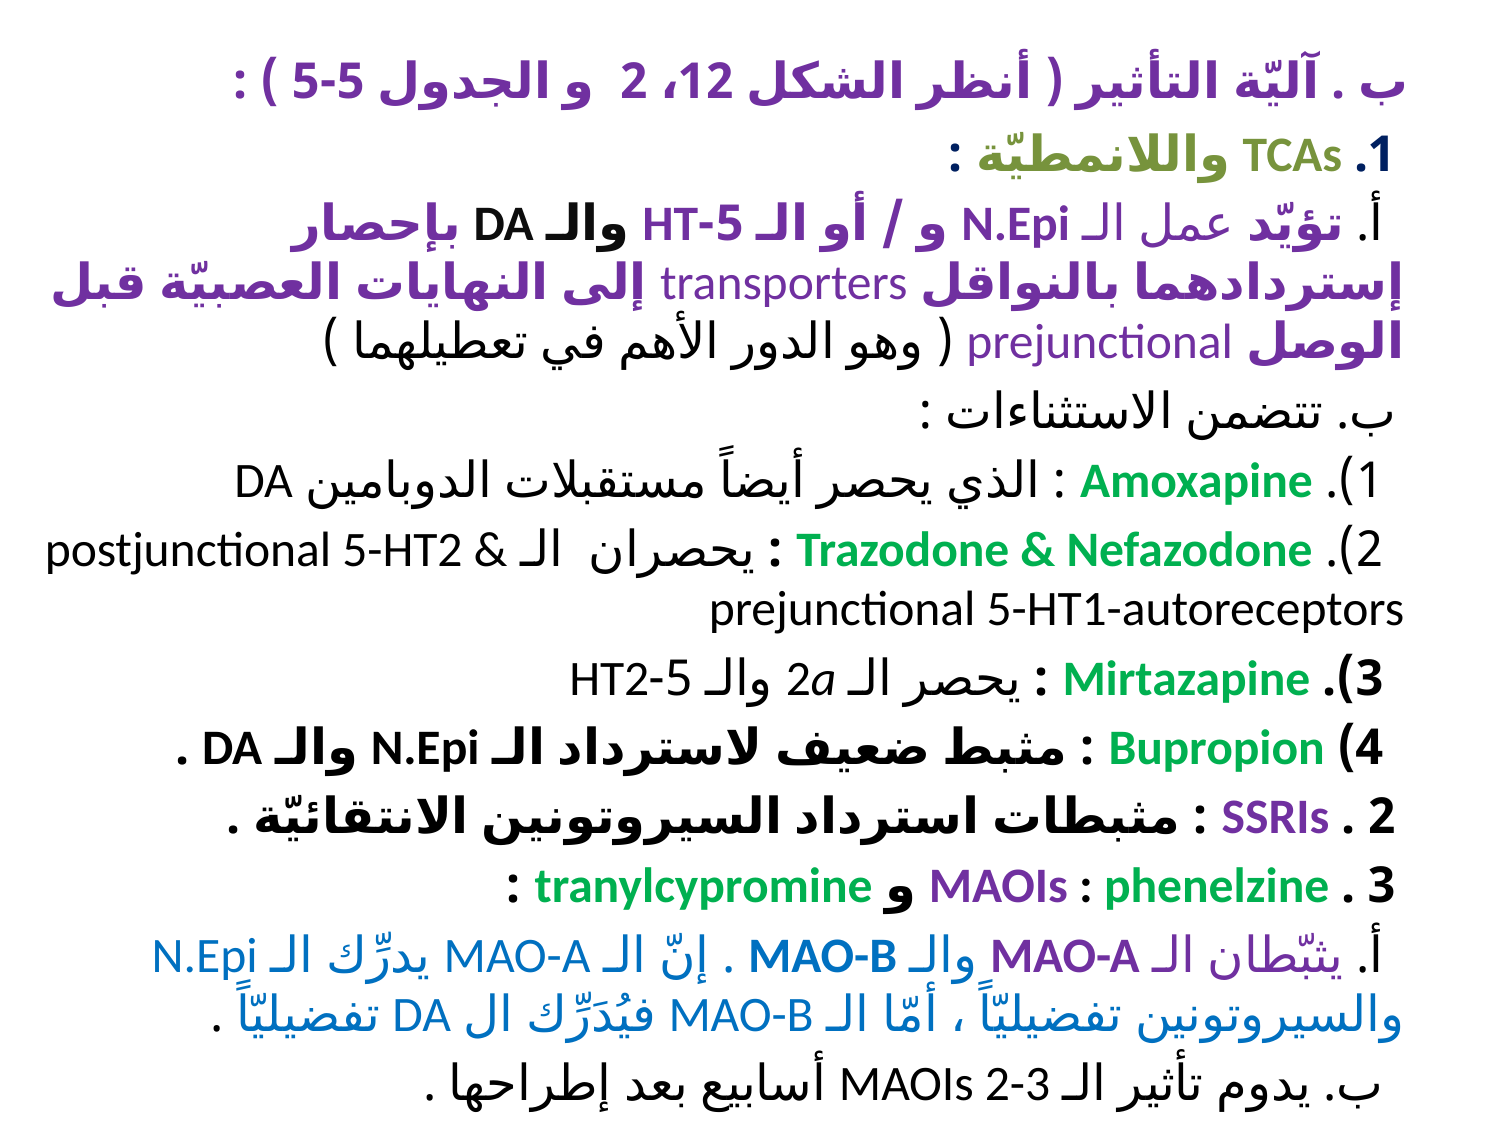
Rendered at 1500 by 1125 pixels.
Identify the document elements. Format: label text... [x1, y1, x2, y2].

list ب . آليّة التأثير ( أنظر الشكل 12، 2 و الجدول 5-5 ) : 1. TCAs واللانمطيّة : أ. تؤيّد عمل الـ N.Epi و / أو الـ 5-HT والـ DA بإحصار إستردادهما بالنواقل transporters إلى النهايات العصبيّة قبل الوصل prejunctional ( وهو الدور الأهم في تعطيلهما ) ب. تتضمن الاستثناءات : 1). Amoxapine : الذي يحصر أيضاً مستقبلات الدوبامين DA 2). Trazodone & Nefazodone : يحصران الـ postjunctional 5-HT2 & prejunctional 5-HT1-autoreceptors 3). Mirtazapine : يحصر الـ 2a والـ 5-HT2 4) Bupropion : مثبط ضعيف لاسترداد الـ N.Epi والـ DA . 2 . SSRIs : مثبطات استرداد السيروتونين الانتقائيّة . 3 . MAOIs : phenelzine و tranylcypromine : أ. يثبّطان الـ MAO-A والـ MAO-B . إنّ الـ MAO-A يدرِّك الـ N.Epi والسيروتونين تفضيليّاً ، أمّا الـ MAO-B فيُدَرِّك ال DA تفضيليّاً . ب. يدوم تأثير الـ MAOIs 2-3 أسابيع بعد إطراحها . [24, 24, 1475, 1125]
